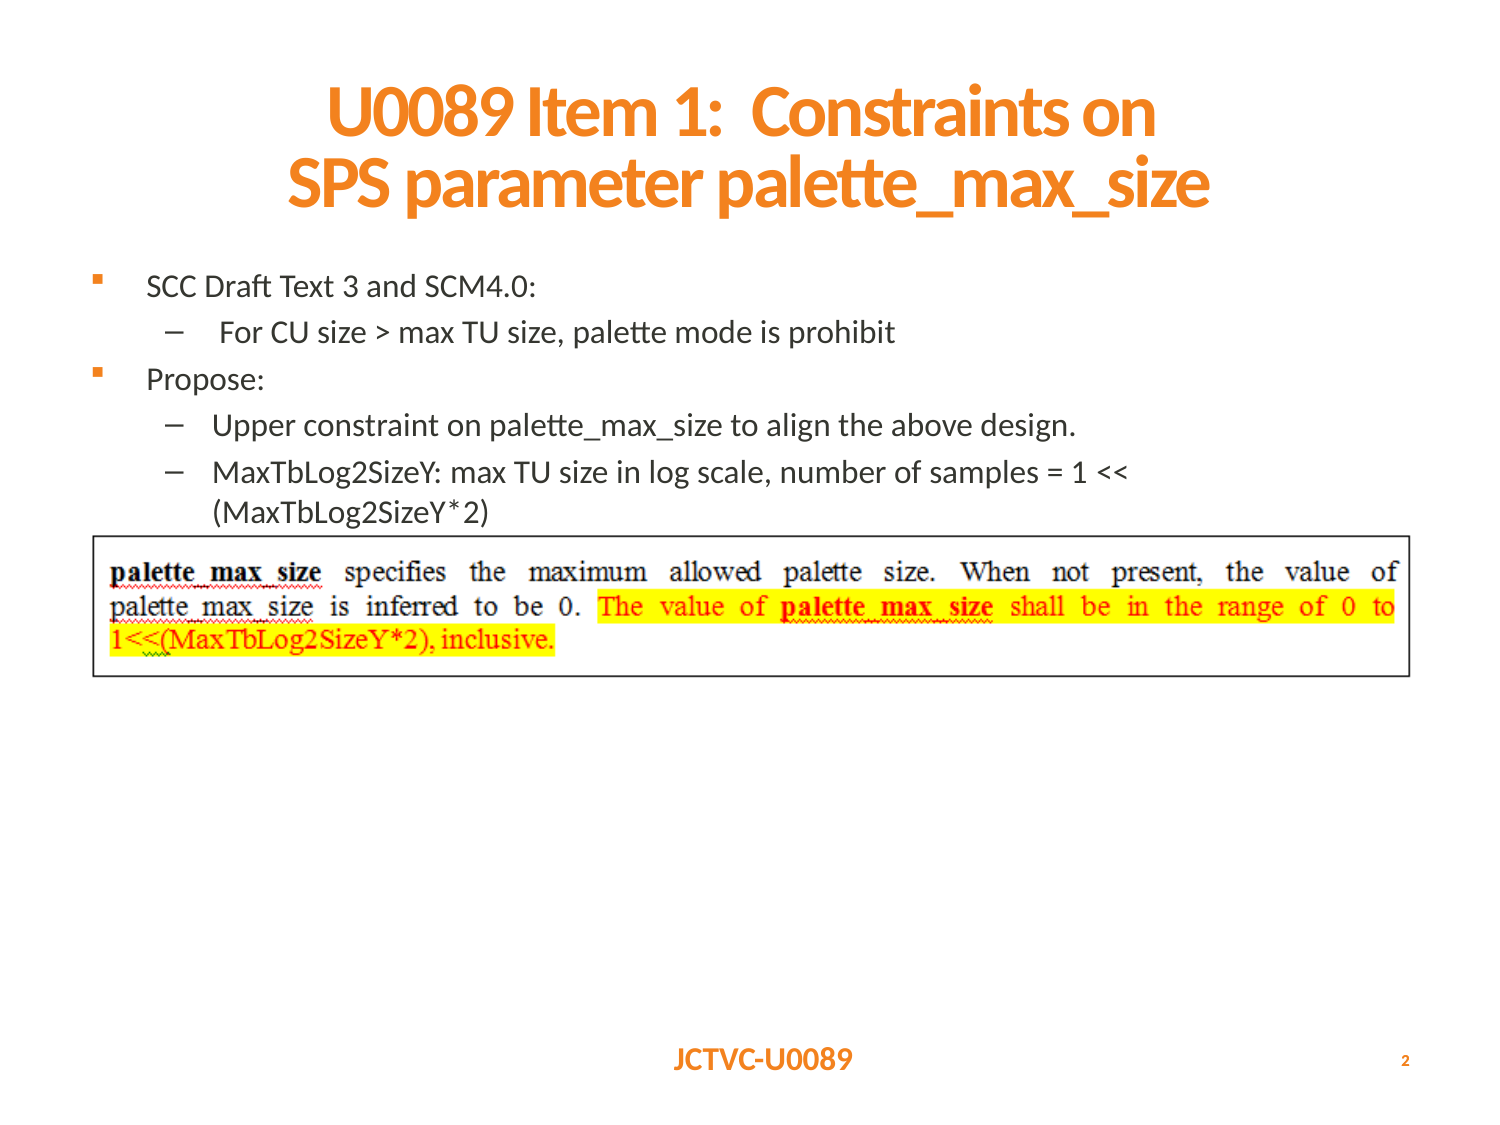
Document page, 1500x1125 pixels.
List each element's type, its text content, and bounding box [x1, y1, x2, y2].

list SCC Draft Text 3 and SCM4.0: For CU size > max TU size, palette mode is prohibit Propose: Upper constraint on palette_max_size to align the above design. MaxTbLog2SizeY: max TU size in log scale, number of samples = 1 << (MaxTbLog2SizeY*2) [75, 229, 1425, 1035]
text_box 2 [1251, 1029, 1425, 1090]
title U0089 Item 1: Constraints on SPS parameter palette_max_size [75, 70, 1425, 229]
picture [84, 530, 1415, 682]
